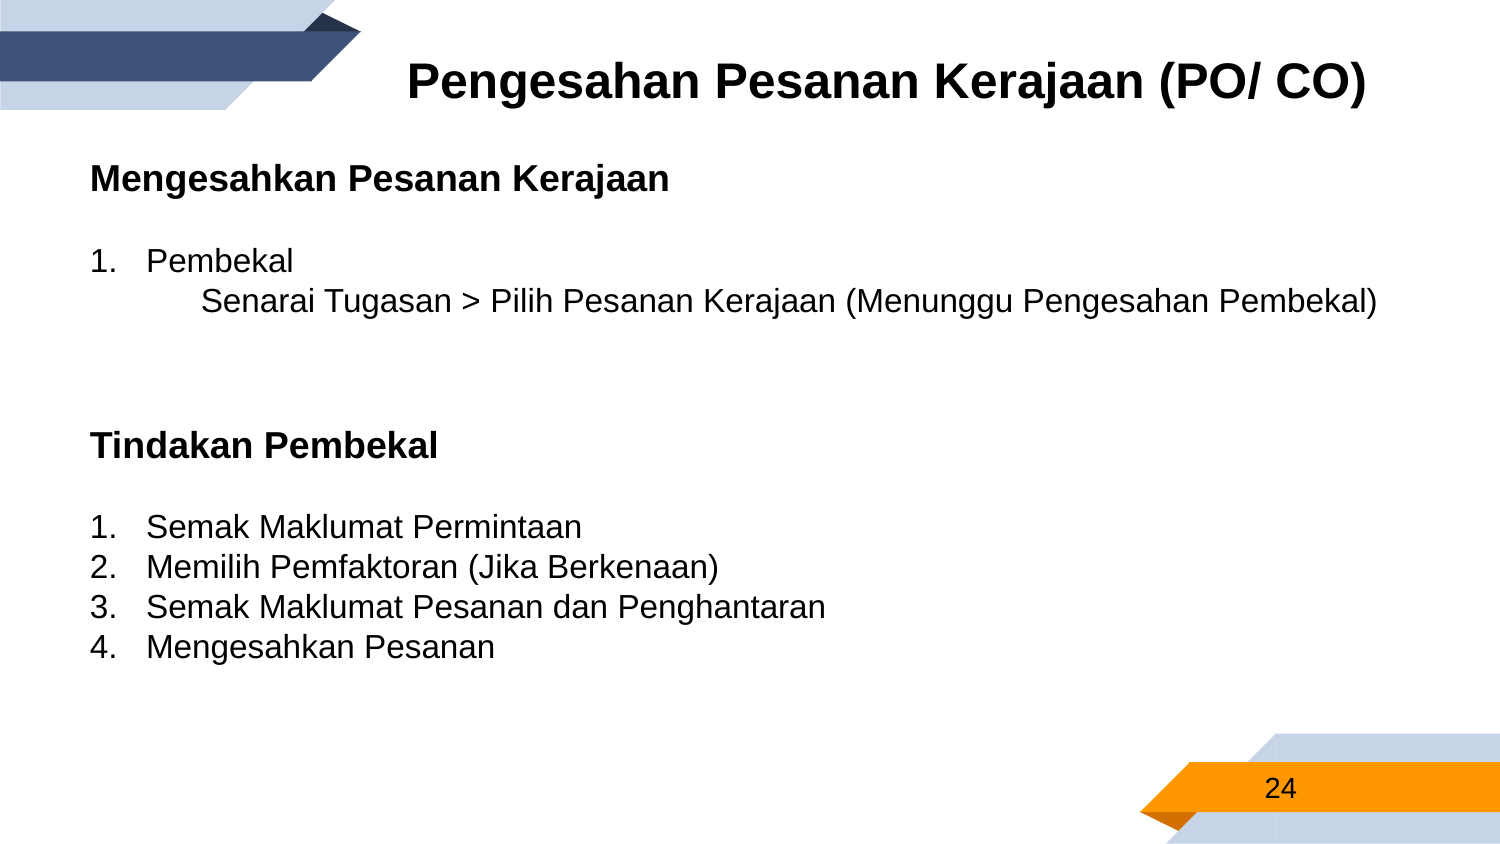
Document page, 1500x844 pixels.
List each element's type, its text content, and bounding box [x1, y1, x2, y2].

slide_number 24 [1249, 760, 1494, 813]
text_box Tindakan Pembekal Semak Maklumat Permintaan Memilih Pemfaktoran (Jika Berkenaan) Semak Maklumat Pesanan dan Penghantaran Mengesahkan Pesanan [75, 413, 1450, 753]
text_box Mengesahkan Pesanan Kerajaan Pembekal Senarai Tugasan > Pilih Pesanan Kerajaan (Menunggu Pengesahan Pembekal) [75, 146, 1450, 367]
text_box Pengesahan Pesanan Kerajaan (PO/ CO) [323, 45, 1452, 111]
